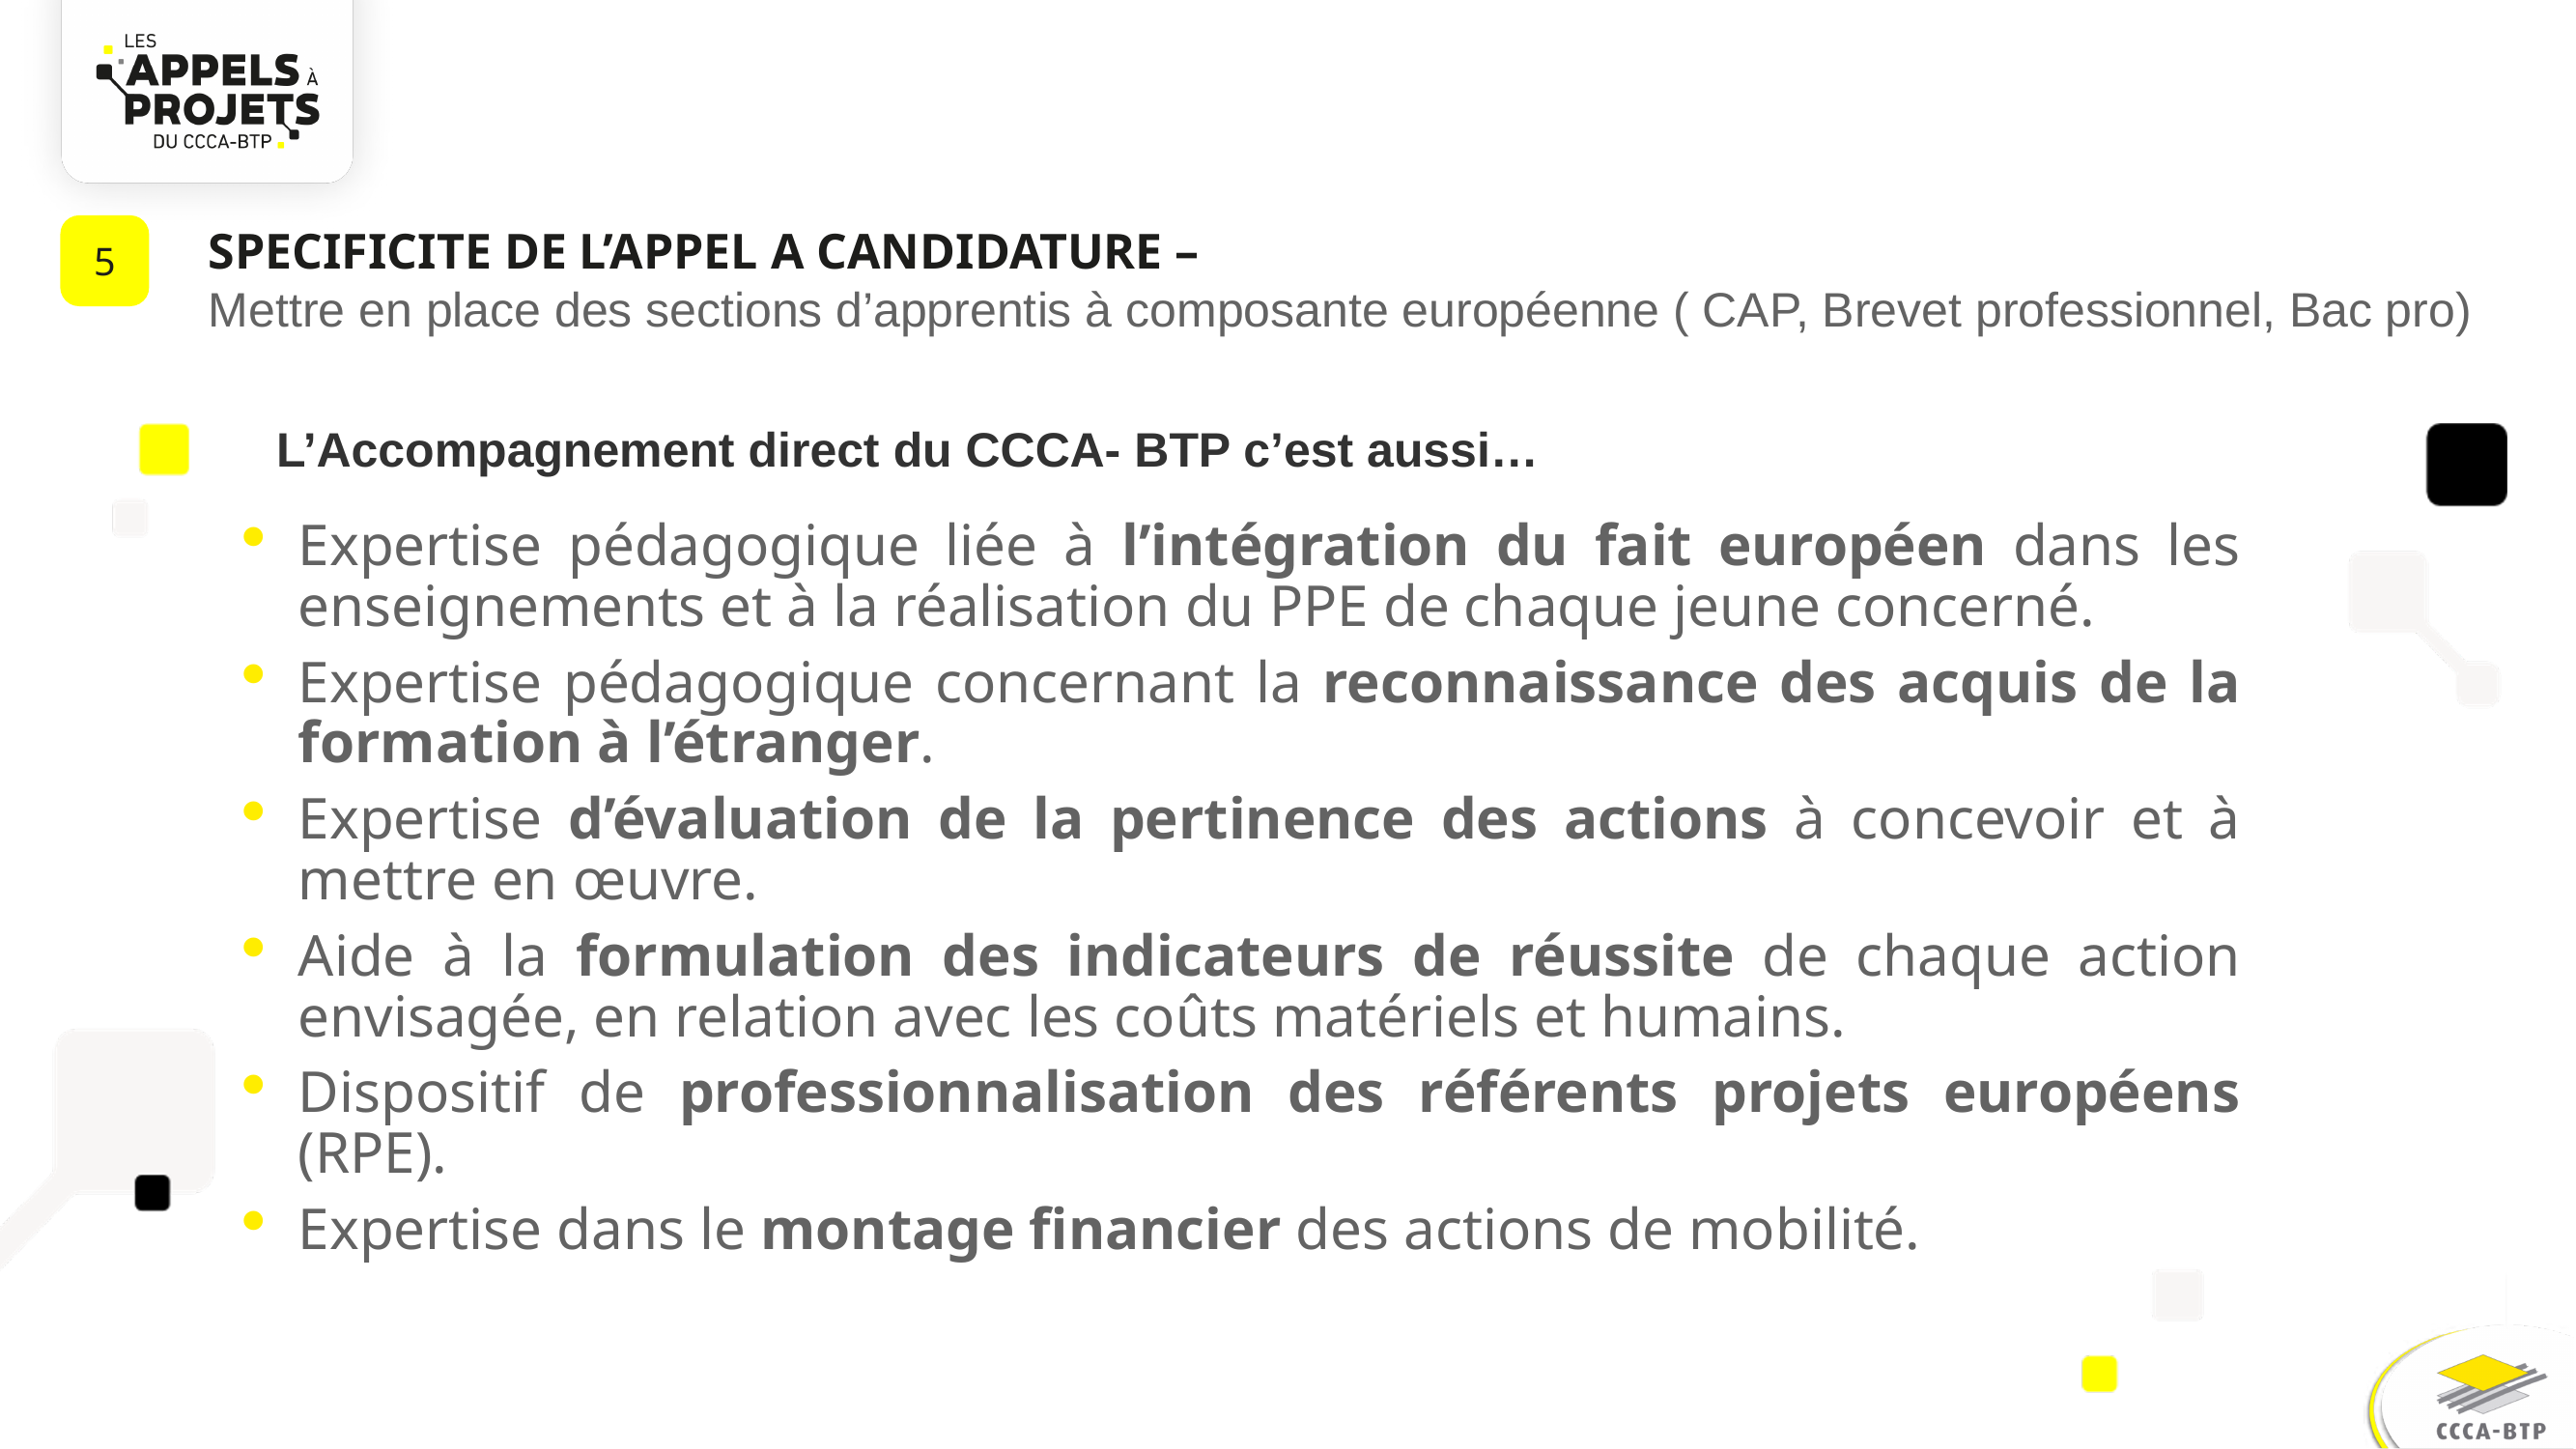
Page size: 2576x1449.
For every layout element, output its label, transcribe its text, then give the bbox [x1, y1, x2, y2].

text_box Expertise pédagogique liée à l’intégration du fait européen dans les enseignements et à la réalisation du PPE de chaque jeune concerné. Expertise pédagogique concernant la reconnaissance des acquis de la formation à l’étranger. Expertise d’évaluation de la pertinence des actions à concevoir et à mettre en œuvre. Aide à la formulation des indicateurs de réussite de chaque action envisagée, en relation avec les coûts matériels et humains. Dispositif de professionnalisation des référents projets européens (RPE). Expertise dans le montage financier des actions de mobilité. [194, 366, 2291, 1412]
text_box 5 [59, 213, 151, 308]
picture [0, 423, 2574, 1449]
text_box SPECIFICITE DE L’APPEL A CANDIDATURE – Mettre en place des sections d’apprentis à composante européenne ( CAP, Brevet professionnel, Bac pro) [194, 213, 2498, 344]
picture [0, 0, 416, 246]
